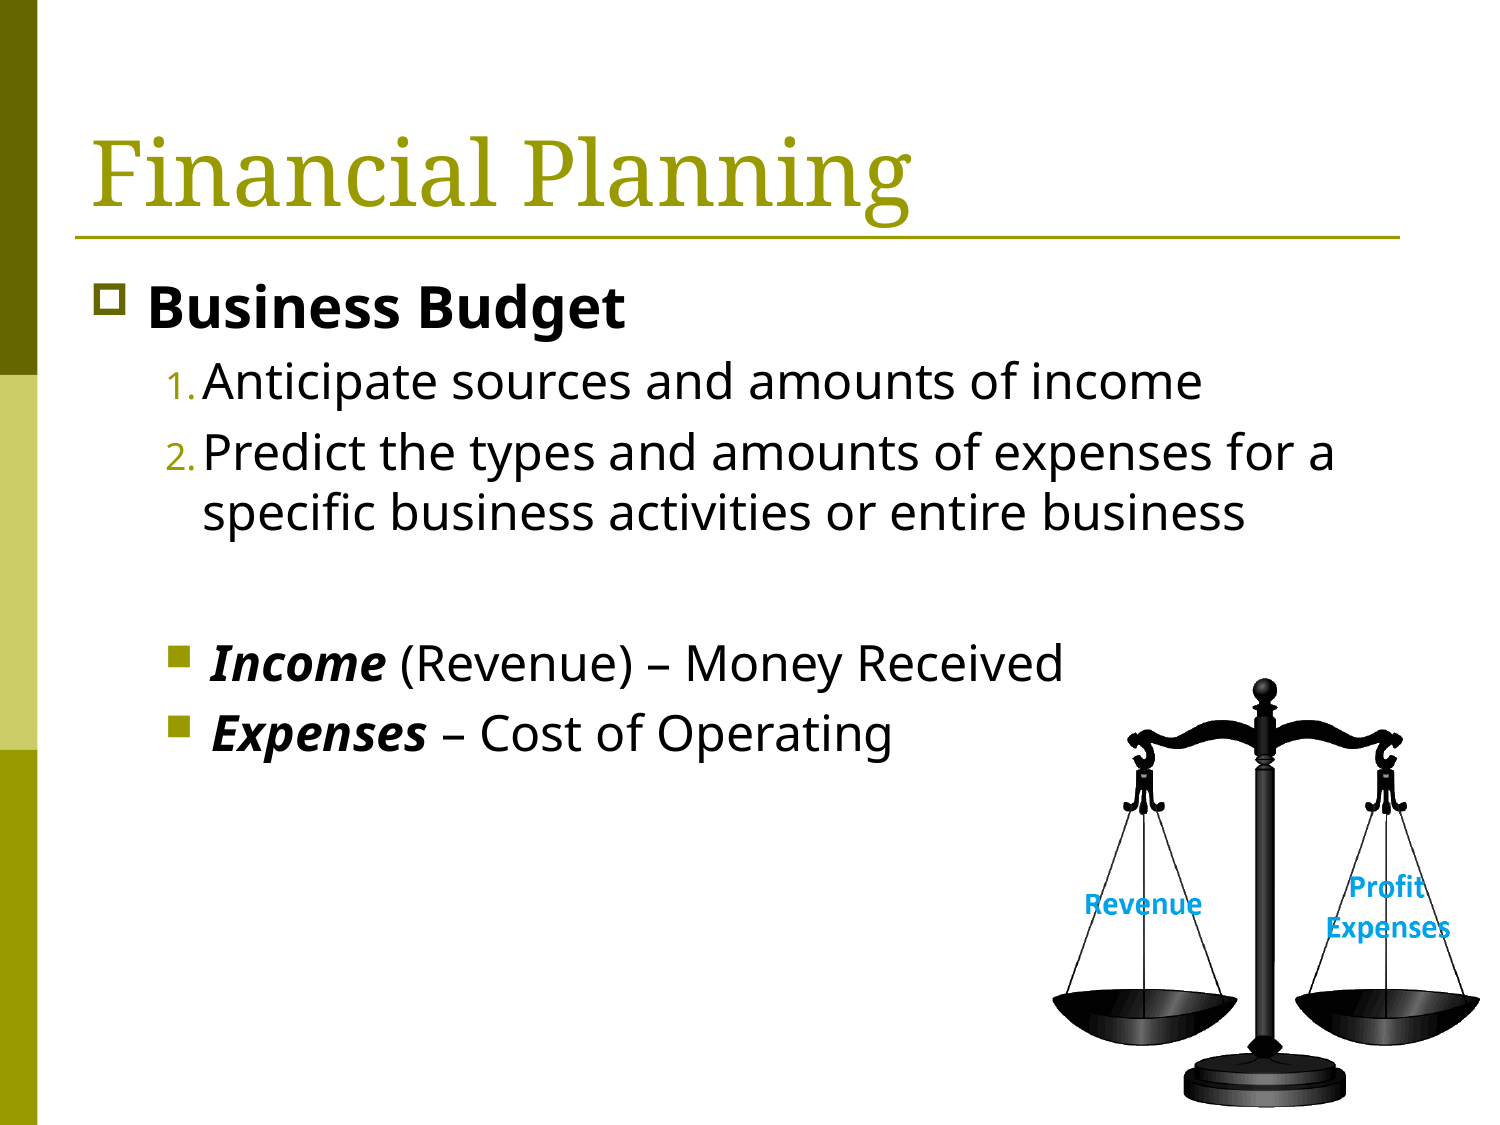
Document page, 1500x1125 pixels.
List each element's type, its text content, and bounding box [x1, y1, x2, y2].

list Business Budget Anticipate sources and amounts of income Predict the types and amounts of expenses for a specific business activities or entire business Income (Revenue) – Money Received Expenses – Cost of Operating [74, 262, 1426, 1006]
title Financial Planning [74, 45, 1426, 233]
picture [1049, 675, 1483, 1111]
